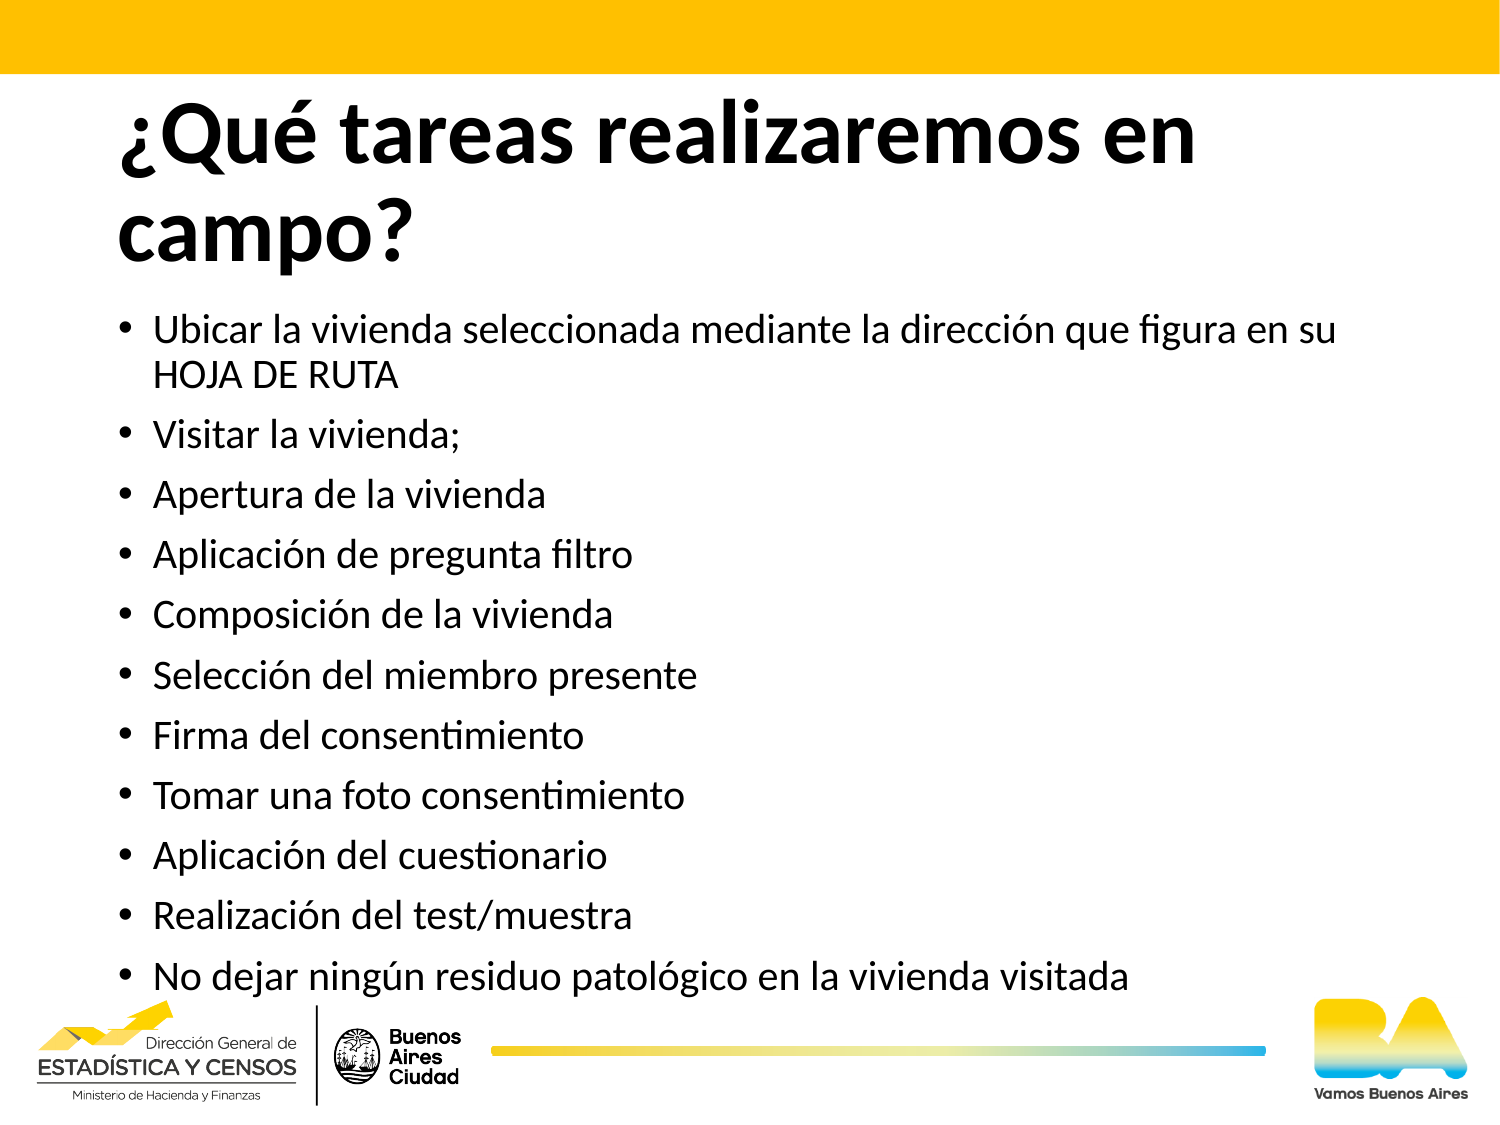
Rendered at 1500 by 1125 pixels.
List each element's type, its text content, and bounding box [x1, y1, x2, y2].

list Ubicar la vivienda seleccionada mediante la dirección que figura en su HOJA DE RUTA Visitar la vivienda; Apertura de la vivienda Aplicación de pregunta filtro Composición de la vivienda Selección del miembro presente Firma del consentimiento Tomar una foto consentimiento Aplicación del cuestionario Realización del test/muestra No dejar ningún residuo patológico en la vivienda visitada [103, 299, 1397, 1014]
picture [1314, 997, 1468, 1099]
picture [491, 1046, 1266, 1056]
title ¿Qué tareas realizaremos en campo? [102, 75, 1397, 292]
text_box [0, 0, 1500, 75]
picture [25, 988, 488, 1112]
